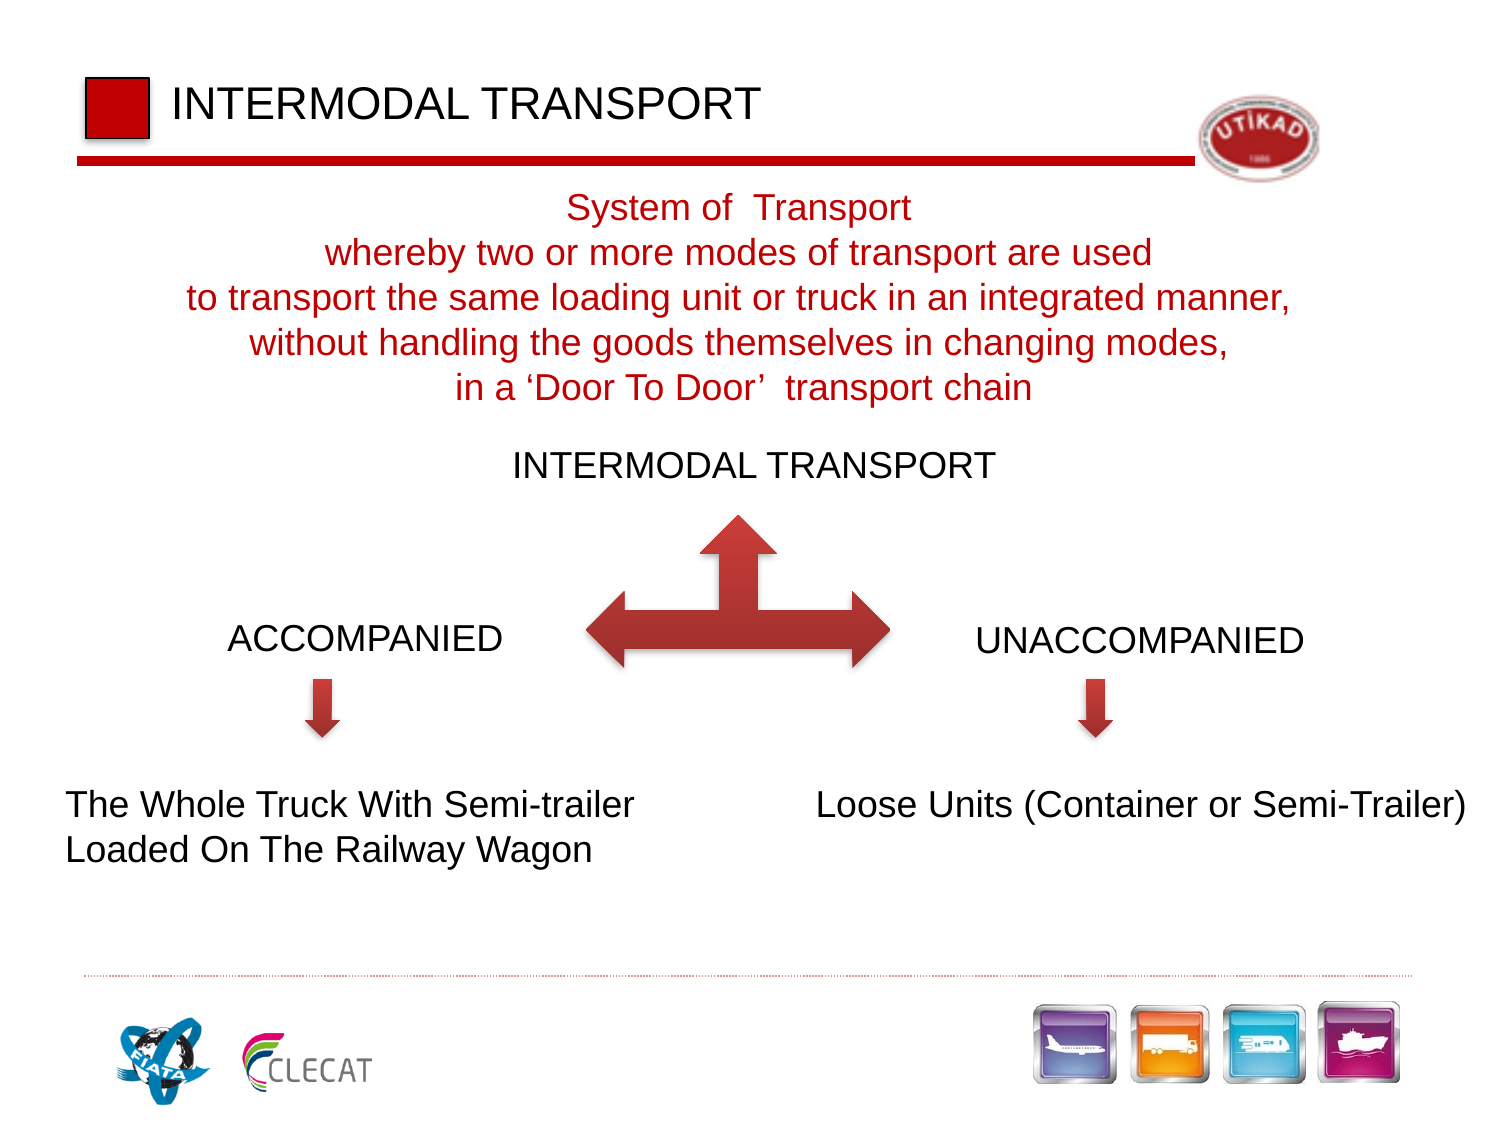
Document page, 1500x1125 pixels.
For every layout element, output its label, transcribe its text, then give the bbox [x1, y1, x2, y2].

picture [1316, 1001, 1400, 1083]
picture [1195, 46, 1500, 198]
text_box The Whole Truck With Semi-trailer Loaded On The Railway Wagon [50, 772, 661, 878]
picture [1033, 1003, 1117, 1084]
text_box ACCOMPANIED [212, 606, 519, 667]
text_box [304, 679, 340, 738]
text_box INTERMODAL TRANSPORT [497, 433, 1013, 494]
picture [242, 1033, 372, 1092]
picture [106, 1005, 219, 1117]
text_box [585, 515, 891, 668]
text_box Loose Units (Container or Semi-Trailer) [800, 772, 1483, 833]
text_box System of Transport whereby two or more modes of transport are used to transport the same loading unit or truck in an integrated manner, without handling the goods themselves in changing modes, in a ‘Door To Door’ transport chain [117, 175, 1372, 416]
text_box [1078, 679, 1114, 738]
picture [1222, 1003, 1306, 1084]
text_box INTERMODAL TRANSPORT [156, 66, 778, 137]
text_box UNACCOMPANIED [960, 608, 1321, 669]
picture [1128, 1003, 1211, 1084]
